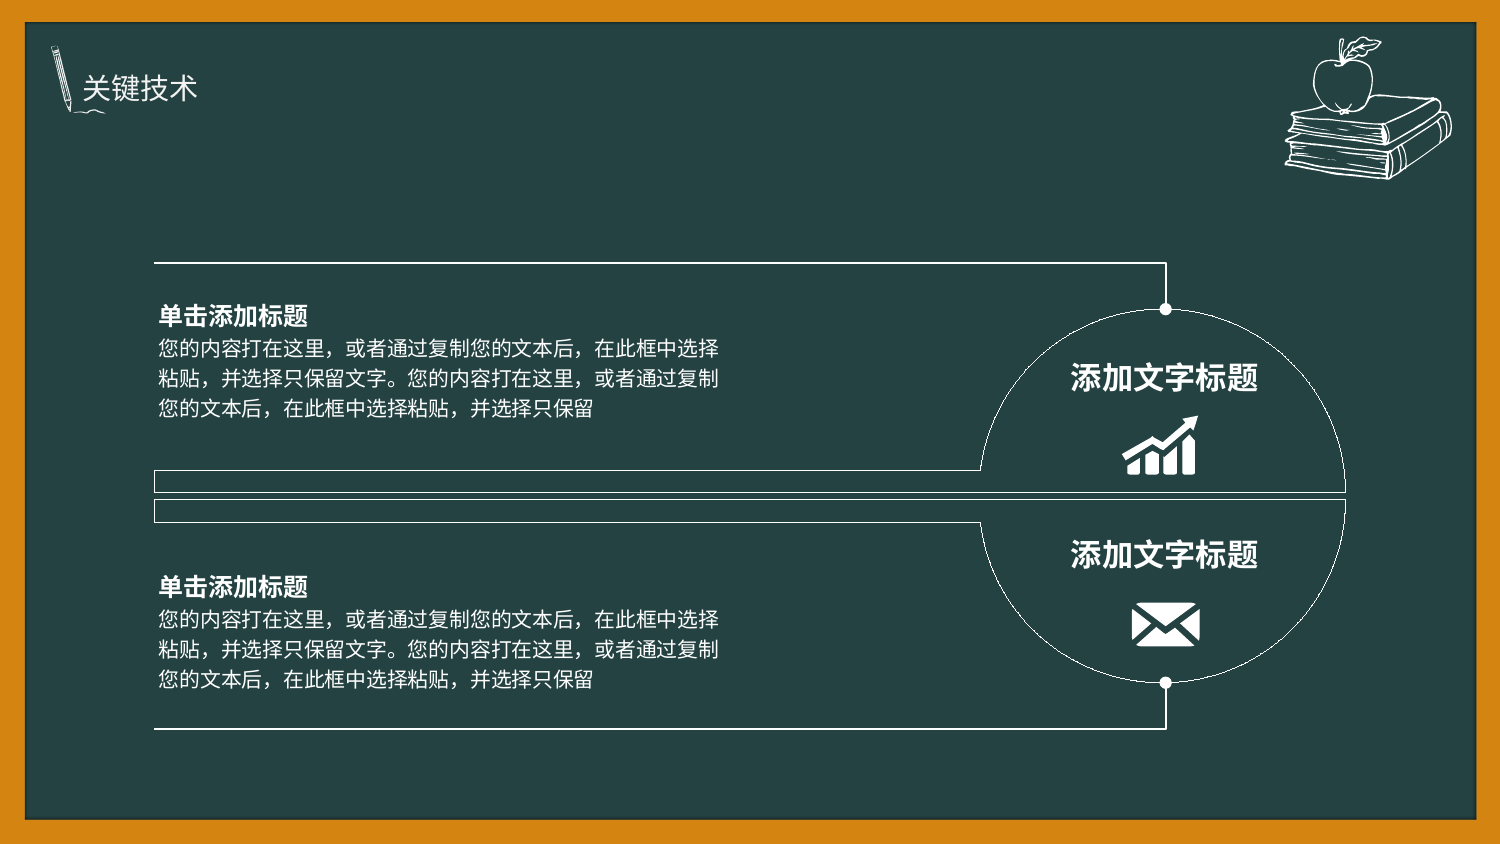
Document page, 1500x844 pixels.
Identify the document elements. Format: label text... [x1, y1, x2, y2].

picture [0, 0, 1500, 844]
text_box [1136, 626, 1195, 647]
text_box [1127, 457, 1140, 475]
text_box [1121, 415, 1199, 461]
text_box 单击添加标题 您的内容打在这里，或者通过复制您的文本后，在此框中选择粘贴，并选择只保留文字。您的内容打在这里，或者通过复制您的文本后，在此框中选择粘贴，并选择只保留 [144, 287, 747, 428]
text_box [1136, 602, 1196, 627]
text_box [1163, 446, 1177, 475]
text_box [1182, 434, 1195, 475]
text_box 单击添加标题 您的内容打在这里，或者通过复制您的文本后，在此框中选择粘贴，并选择只保留文字。您的内容打在这里，或者通过复制您的文本后，在此框中选择粘贴，并选择只保留 [144, 558, 747, 700]
text_box 添加文字标题 [1070, 358, 1259, 396]
text_box 关键技术 [106, 62, 357, 113]
text_box [1180, 609, 1200, 641]
text_box [1145, 450, 1159, 475]
text_box [154, 676, 1172, 729]
text_box 添加文字标题 [1070, 535, 1259, 573]
text_box [154, 309, 1346, 493]
text_box [154, 263, 1172, 316]
text_box [154, 499, 1346, 683]
text_box [1131, 609, 1152, 640]
